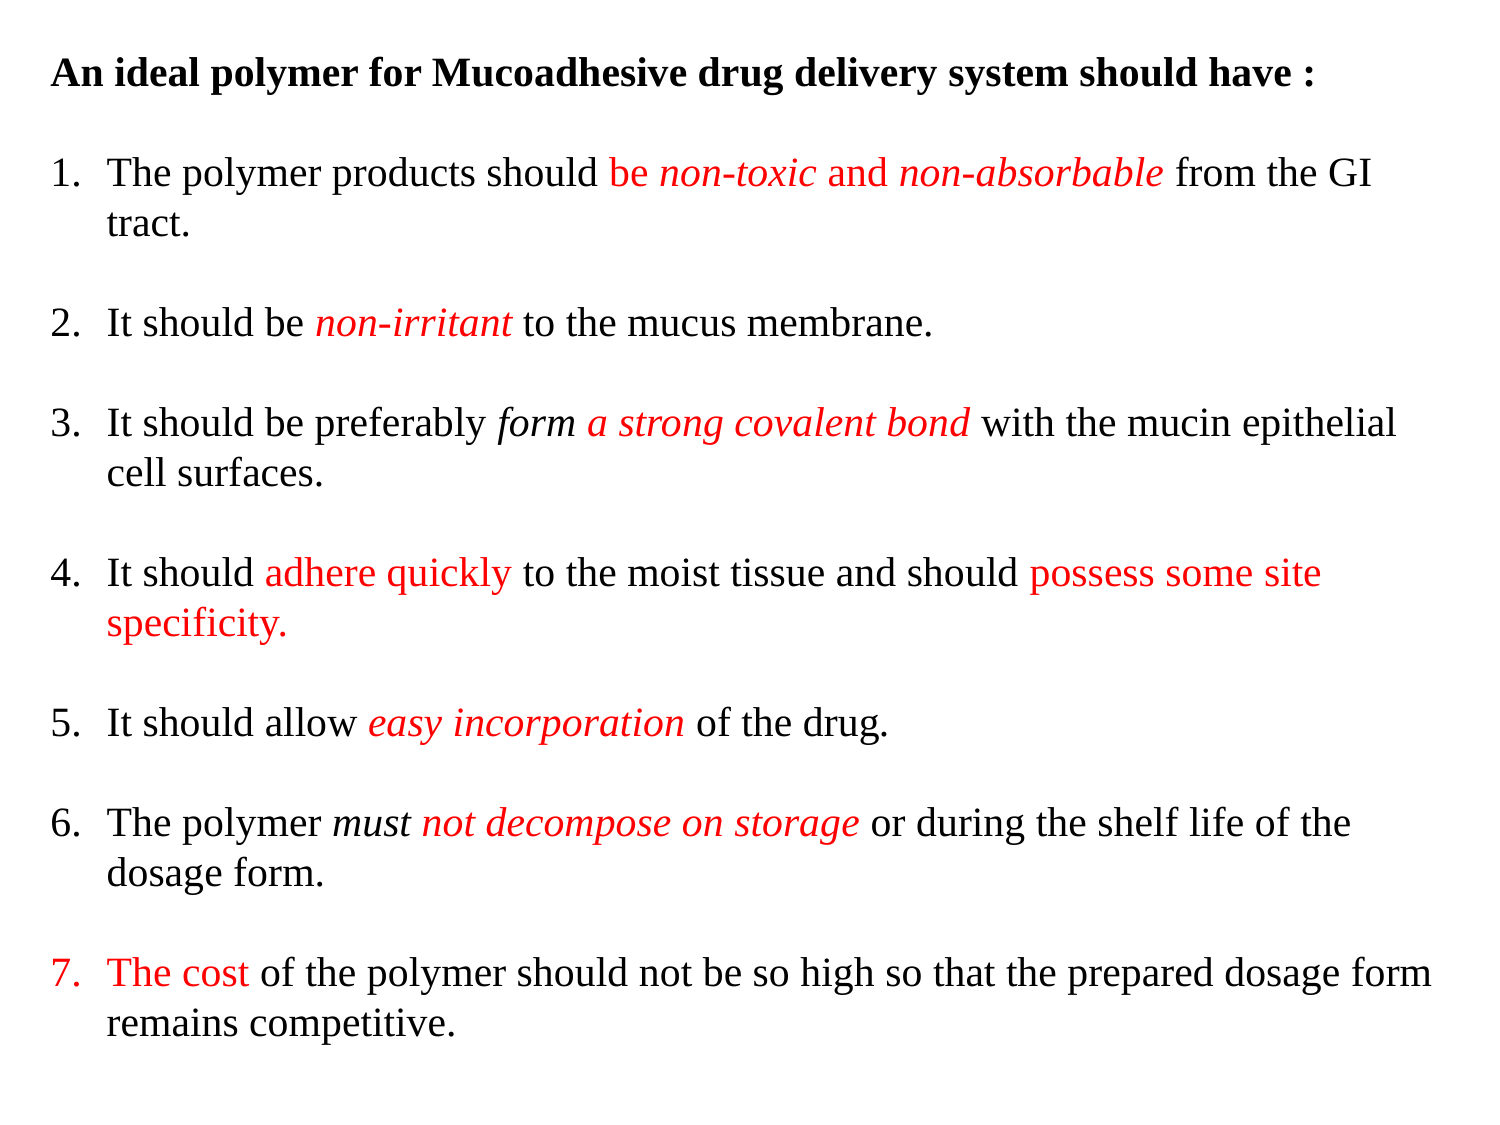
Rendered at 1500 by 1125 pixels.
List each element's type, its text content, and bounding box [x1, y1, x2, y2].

text_box An ideal polymer for Mucoadhesive drug delivery system should have : The polymer products should be non-toxic and non-absorbable from the GI tract. It should be non-irritant to the mucus membrane. It should be preferably form a strong covalent bond with the mucin epithelial cell surfaces. It should adhere quickly to the moist tissue and should possess some site specificity. It should allow easy incorporation of the drug. The polymer must not decompose on storage or during the shelf life of the dosage form. The cost of the polymer should not be so high so that the prepared dosage form remains competitive. [35, 37, 1461, 1125]
